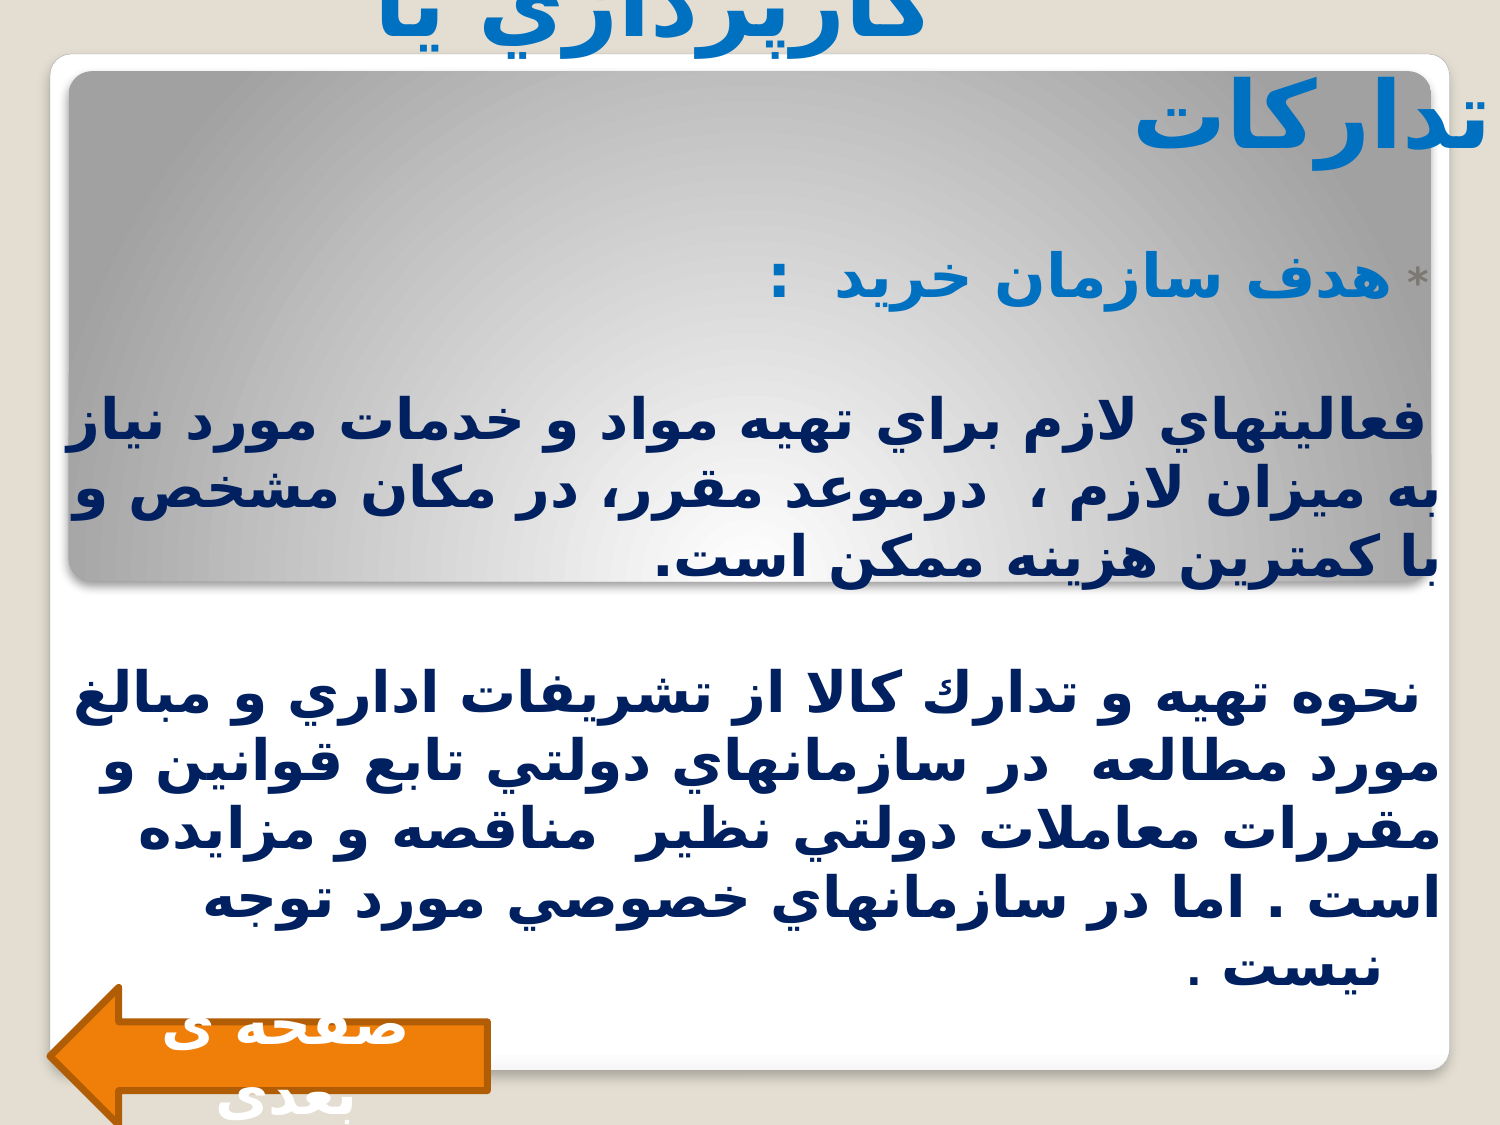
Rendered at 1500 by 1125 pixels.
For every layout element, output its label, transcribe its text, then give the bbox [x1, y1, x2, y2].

subtitle * هدف سازمان خريد : فعاليتهاي لازم براي تهيه مواد و خدمات مورد نياز به ميزان لازم ، درموعد مقرر، در مكان مشخص و با کمترين هزينه ممكن است. نحوه تهيه و تدارك كالا از تشريفات اداري و مبالغ مورد مطالعه در سازمانهاي دولتي تابع قوانين و مقررات معاملات دولتي نظير مناقصه و مزايده است . اما در سازمانهاي خصوصي مورد توجه نيست . [24, 187, 1463, 1125]
text_box صفحه ی بعدی [46, 984, 491, 1125]
title كارپردازي يا تداركات [0, 0, 1500, 175]
